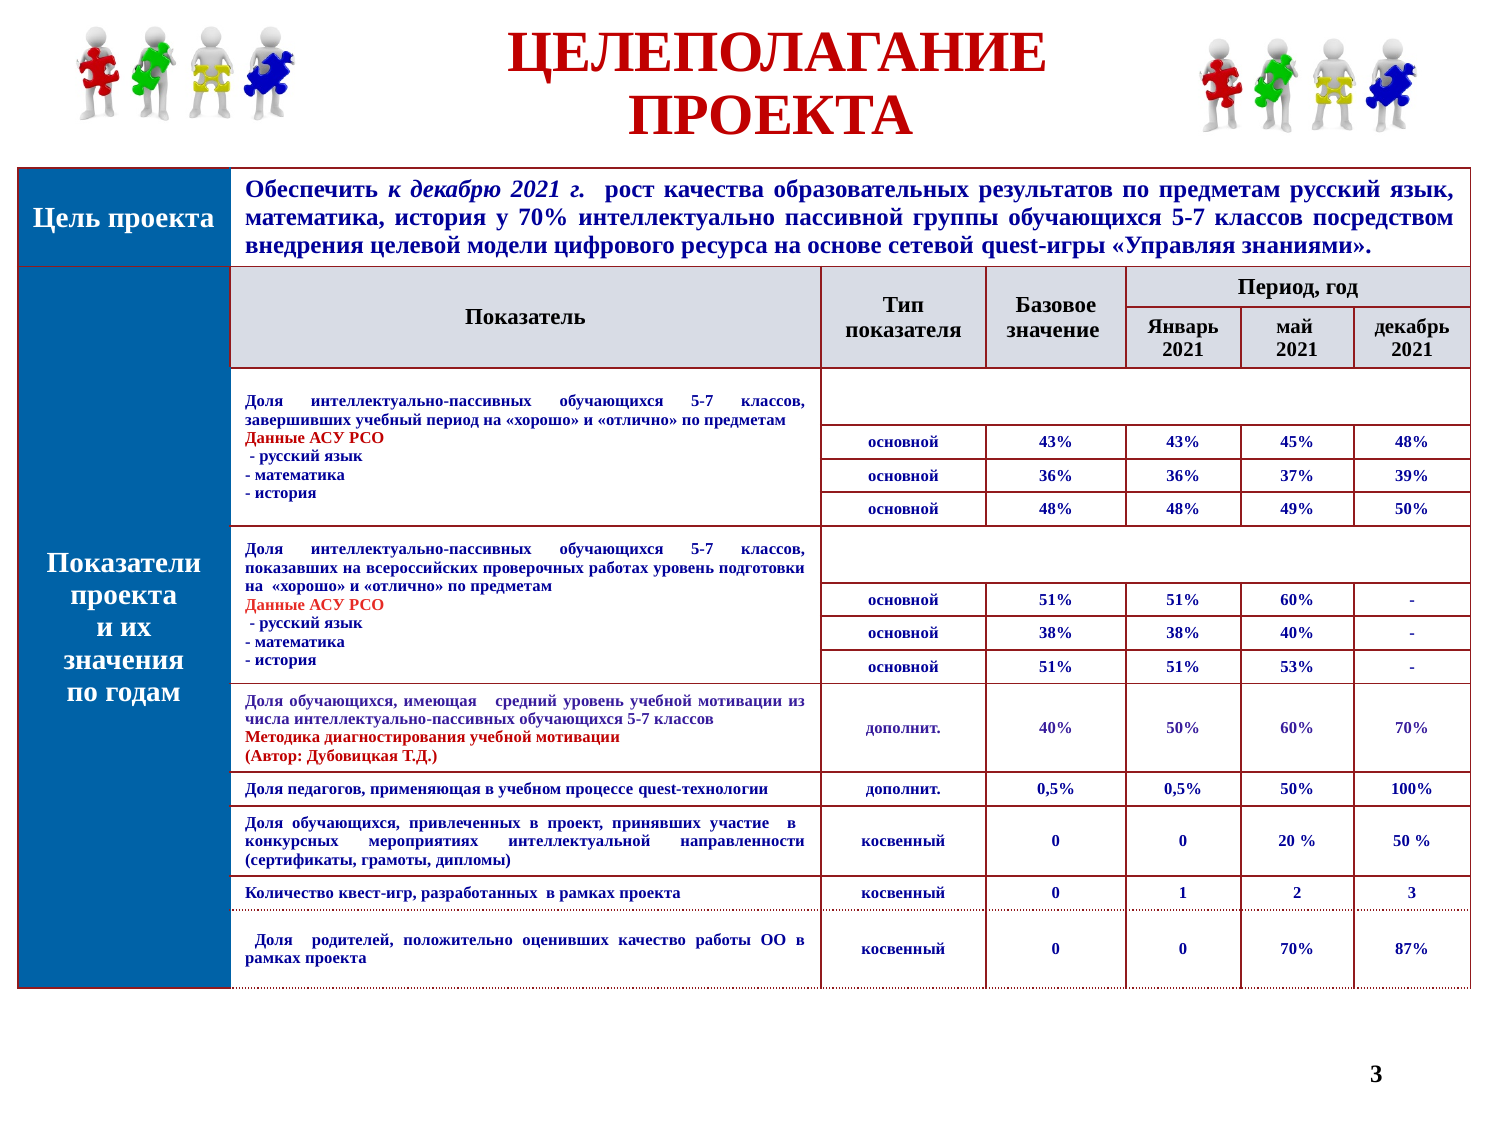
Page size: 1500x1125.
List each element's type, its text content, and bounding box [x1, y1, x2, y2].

table_cell май 2021 [1242, 308, 1353, 367]
table_cell 51% [987, 651, 1125, 683]
table_cell основной [822, 493, 985, 525]
table_cell 50 % [1355, 807, 1470, 875]
picture [64, 19, 310, 126]
slide_number 3 [1060, 1042, 1398, 1103]
table_cell 48% [987, 493, 1125, 525]
table_cell 70% [1355, 684, 1470, 771]
table_cell 37% [1242, 460, 1353, 491]
table_cell 1 [1127, 877, 1240, 910]
table_cell 0 [987, 877, 1125, 910]
table_cell 38% [987, 617, 1125, 649]
table_cell 50% [1242, 773, 1353, 805]
picture [1186, 31, 1432, 138]
table_cell косвенный [822, 807, 985, 875]
table_cell [822, 527, 1470, 582]
table_cell Показатели проекта и их значения по годам [19, 267, 229, 987]
table_cell основной [822, 651, 985, 683]
table_cell [822, 369, 1470, 424]
table_cell 50% [1127, 684, 1240, 771]
table_cell декабрь 2021 [1355, 308, 1470, 367]
table_cell 49% [1242, 493, 1353, 525]
table_cell 100% [1355, 773, 1470, 805]
table_cell 20 % [1242, 807, 1353, 875]
table_cell 51% [1127, 651, 1240, 683]
table_cell Количество квест-игр, разработанных в рамках проекта [231, 877, 820, 910]
table_cell Доля родителей, положительно оценивших качество работы ОО в рамках проекта [231, 910, 820, 988]
table_cell 36% [987, 460, 1125, 491]
table_cell Январь 2021 [1127, 308, 1240, 367]
table_cell 43% [1127, 426, 1240, 458]
table_cell Базовое значение [987, 267, 1125, 367]
table_cell 0 [987, 807, 1125, 875]
table_cell Доля обучающихся, имеющая средний уровень учебной мотивации из числа интеллектуально-пассивных обучающихся 5-7 классов Методика диагностирования учебной мотивации (Автор: Дубовицкая Т.Д.) [231, 684, 820, 771]
table_cell Доля обучающихся, привлеченных в проект, принявших участие в конкурсных мероприятиях интеллектуальной направленности (сертификаты, грамоты, дипломы) [231, 807, 820, 875]
table_cell основной [822, 426, 985, 458]
table_cell 60% [1242, 684, 1353, 771]
table_cell основной [822, 617, 985, 649]
table_cell - [1355, 584, 1470, 615]
table_cell 0,5% [1127, 773, 1240, 805]
table_cell 48% [1127, 493, 1240, 525]
table_cell косвенный [822, 877, 985, 910]
table_cell - [1355, 651, 1470, 683]
table_cell 0 [987, 910, 1125, 988]
table_cell 3 [1355, 877, 1470, 910]
table_cell 53% [1242, 651, 1353, 683]
table_cell Доля интеллектуально-пассивных обучающихся 5-7 классов, показавших на всероссийских проверочных работах уровень подготовки на «хорошо» и «отлично» по предметам Данные АСУ РСО - русский язык - математика - история [231, 527, 820, 683]
table_cell косвенный [822, 910, 985, 988]
table_cell дополнит. [822, 773, 985, 805]
text_box ЦЕЛЕПОЛАГАНИЕ ПРОЕКТА [230, 19, 1341, 149]
table_cell 60% [1242, 584, 1353, 615]
table_cell 2 [1242, 877, 1353, 910]
table_cell 50% [1355, 493, 1470, 525]
table_cell 40% [1242, 617, 1353, 649]
table_cell основной [822, 584, 985, 615]
table_cell 70% [1242, 910, 1353, 988]
table_cell 40% [987, 684, 1125, 771]
table_cell 87% [1355, 910, 1470, 988]
table_cell 45% [1242, 426, 1353, 458]
table_cell 43% [987, 426, 1125, 458]
table_cell 36% [1127, 460, 1240, 491]
table_cell дополнит. [822, 684, 985, 771]
table_cell Доля интеллектуально-пассивных обучающихся 5-7 классов, завершивших учебный период на «хорошо» и «отлично» по предметам Данные АСУ РСО - русский язык - математика - история [231, 369, 820, 525]
table_cell Тип показателя [822, 267, 985, 367]
table_cell 0 [1127, 910, 1240, 988]
table_cell 51% [987, 584, 1125, 615]
table_cell 0,5% [987, 773, 1125, 805]
table_header Цель проекта [19, 169, 229, 266]
table_cell 48% [1355, 426, 1470, 458]
table_cell 38% [1127, 617, 1240, 649]
table_cell основной [822, 460, 985, 491]
table_cell Доля педагогов, применяющая в учебном процессе quest-технологии [231, 773, 820, 805]
table_cell Период, год [1127, 267, 1470, 306]
table_header Обеспечить к декабрю 2021 г. рост качества образовательных результатов по предметам русский язык, математика, история у 70% интеллектуально пассивной группы обучающихся 5-7 классов посредством внедрения целевой модели цифрового ресурса на основе сетевой quest-игры «Управляя знаниями». [231, 169, 1470, 266]
table_cell 51% [1127, 584, 1240, 615]
table_cell Показатель [231, 267, 820, 367]
table_cell - [1355, 617, 1470, 649]
table_cell 0 [1127, 807, 1240, 875]
table_cell 39% [1355, 460, 1470, 491]
